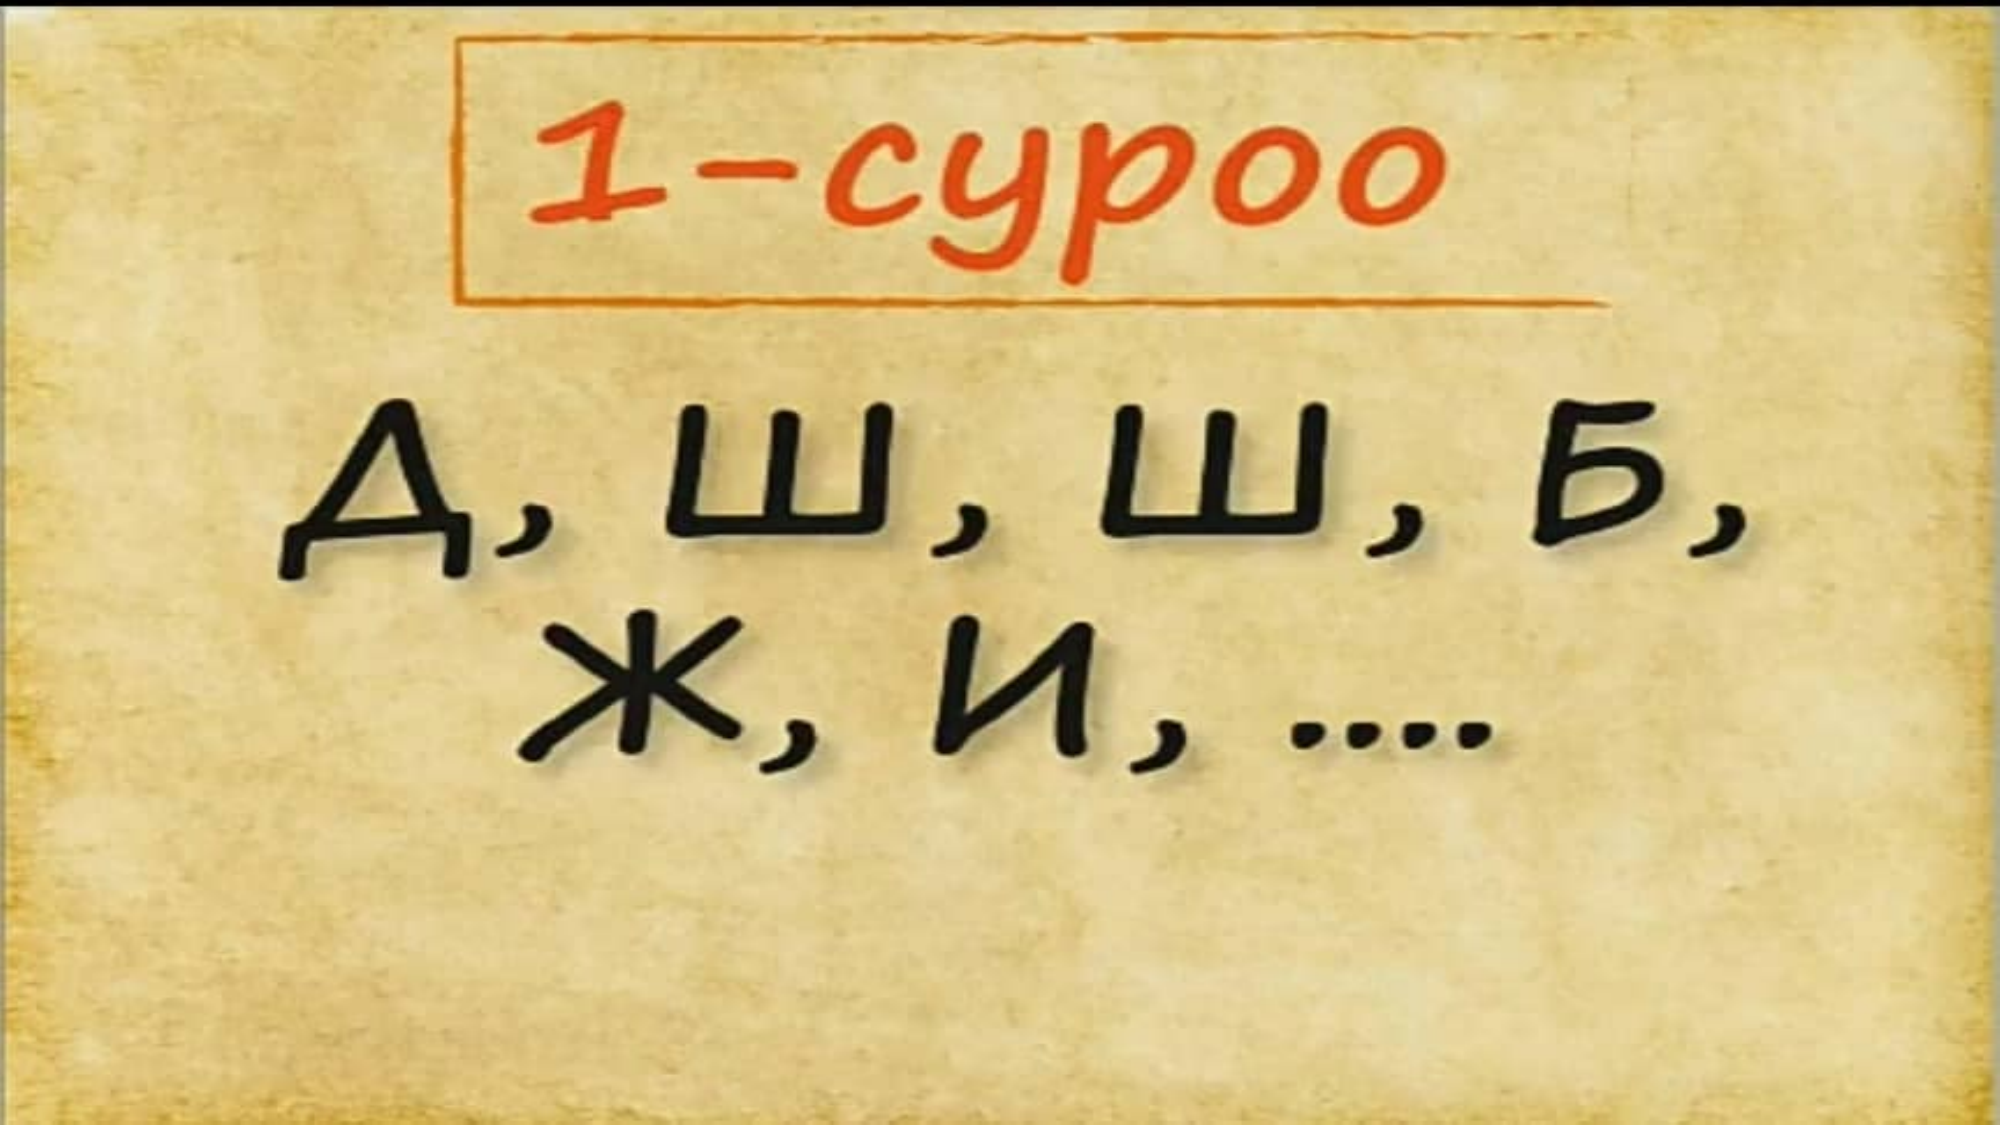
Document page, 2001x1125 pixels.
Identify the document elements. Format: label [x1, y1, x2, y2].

list [0, 0, 2000, 1125]
